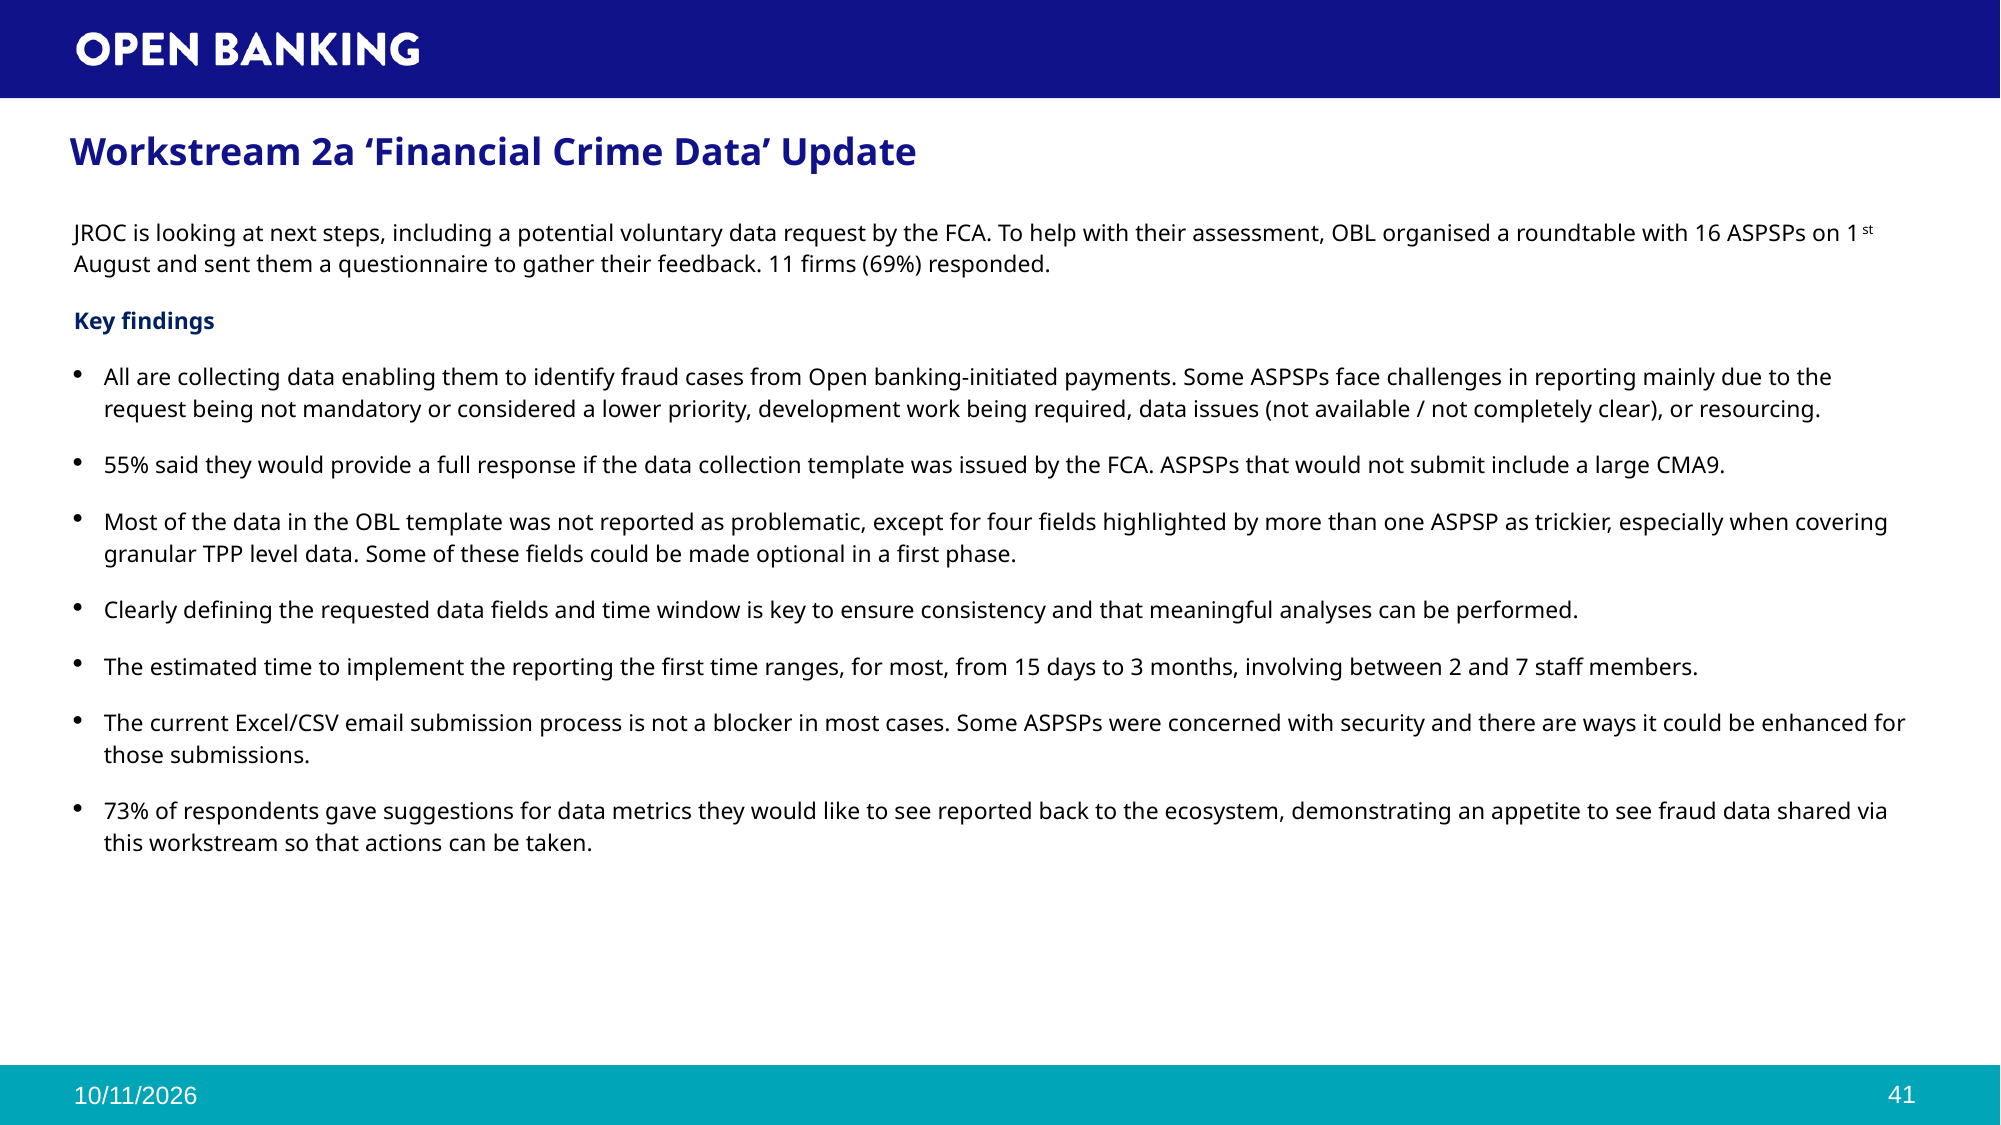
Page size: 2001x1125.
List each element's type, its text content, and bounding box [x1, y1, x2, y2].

picture [43, 0, 452, 99]
list JROC is looking at next steps, including a potential voluntary data request by the FCA. To help with their assessment, OBL organised a roundtable with 16 ASPSPs on 1st August and sent them a questionnaire to gather their feedback. 11 firms (69%) responded. Key findings All are collecting data enabling them to identify fraud cases from Open banking-initiated payments. Some ASPSPs face challenges in reporting mainly due to the request being not mandatory or considered a lower priority, development work being required, data issues (not available / not completely clear), or resourcing. 55% said they would provide a full response if the data collection template was issued by the FCA. ASPSPs that would not submit include a large CMA9. Most of the data in the OBL template was not reported as problematic, except for four fields highlighted by more than one ASPSP as trickier, especially when covering granular TPP level data. Some of these fields could be made optional in a first phase. Clearly defining the requested data fields and time window is key to ensure consistency and that meaningful analyses can be performed. The estimated time to implement the reporting the first time ranges, for most, from 15 days to 3 months, involving between 2 and 7 staff members. The current Excel/CSV email submission process is not a blocker in most cases. Some ASPSPs were concerned with security and there are ways it could be enhanced for those submissions. 73% of respondents gave suggestions for data metrics they would like to see reported back to the ecosystem, demonstrating an appetite to see fraud data shared via this workstream so that actions can be taken. [59, 206, 1936, 1000]
footer [662, 1064, 1338, 1124]
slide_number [59, 1065, 509, 1125]
slide_number 41 [1412, 1064, 1932, 1124]
title Workstream 2a ‘Financial Crime Data’ Update [54, 125, 1629, 207]
